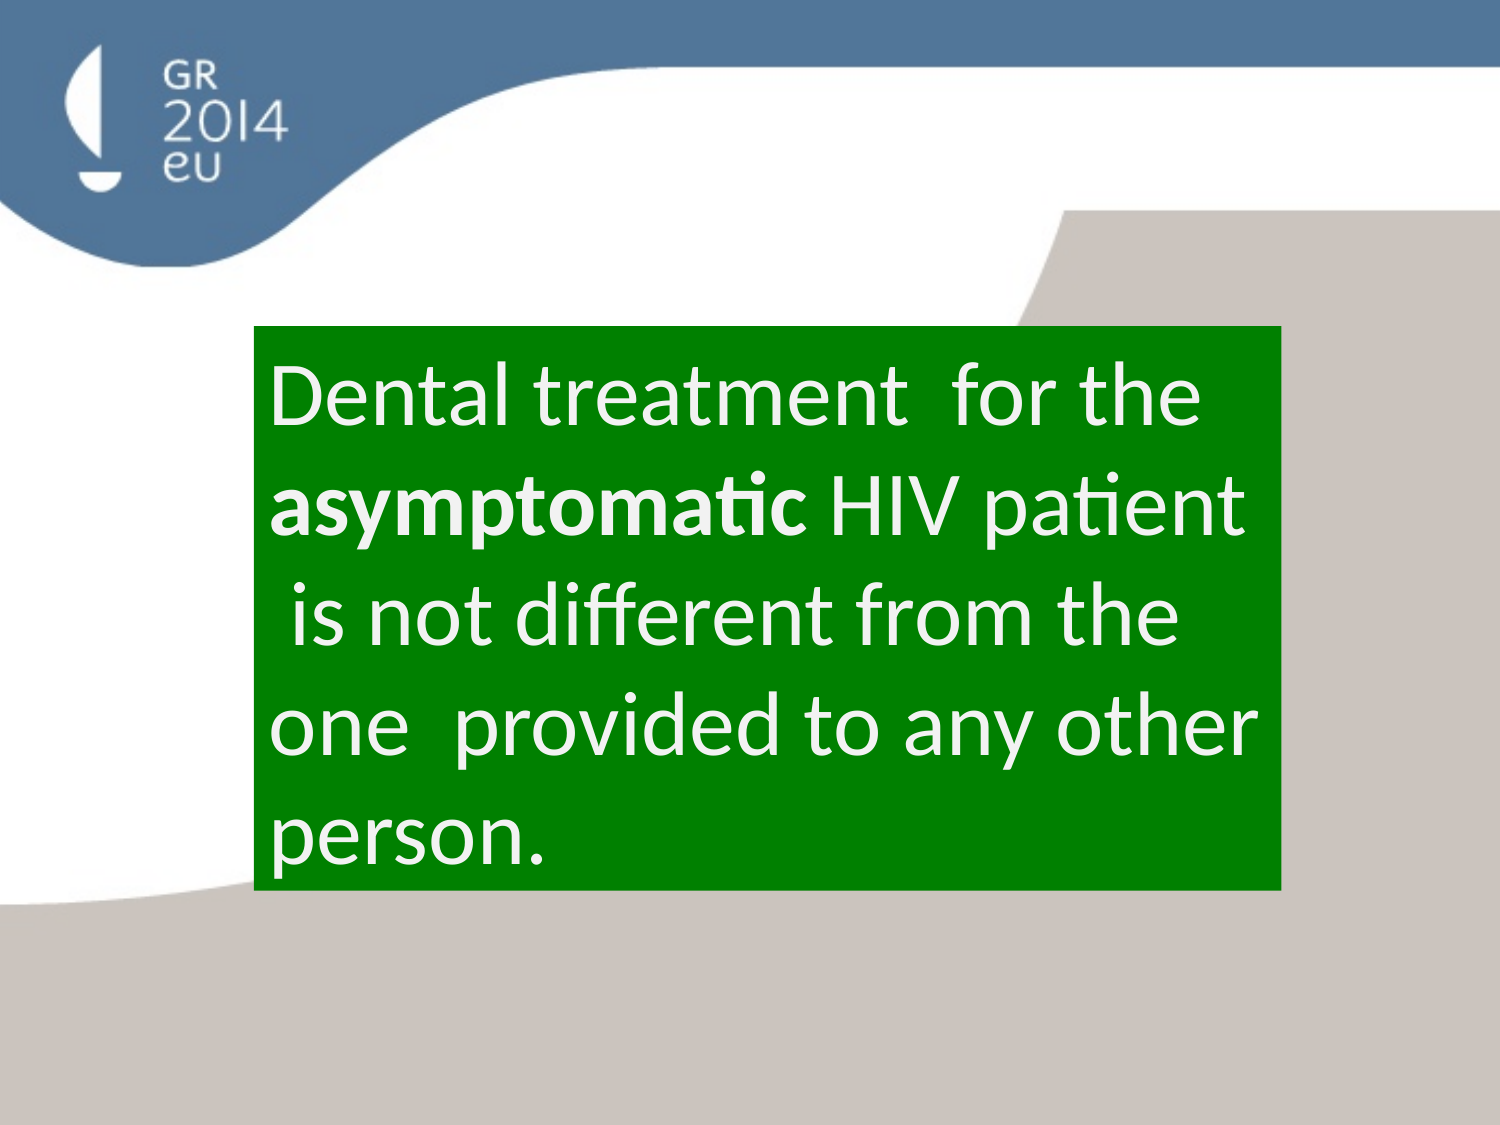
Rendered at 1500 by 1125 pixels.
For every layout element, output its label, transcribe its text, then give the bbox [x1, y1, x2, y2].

text_box Dental treatment for the asymptomatic HIV patient is not different from the one provided to any other person. [253, 326, 1282, 891]
